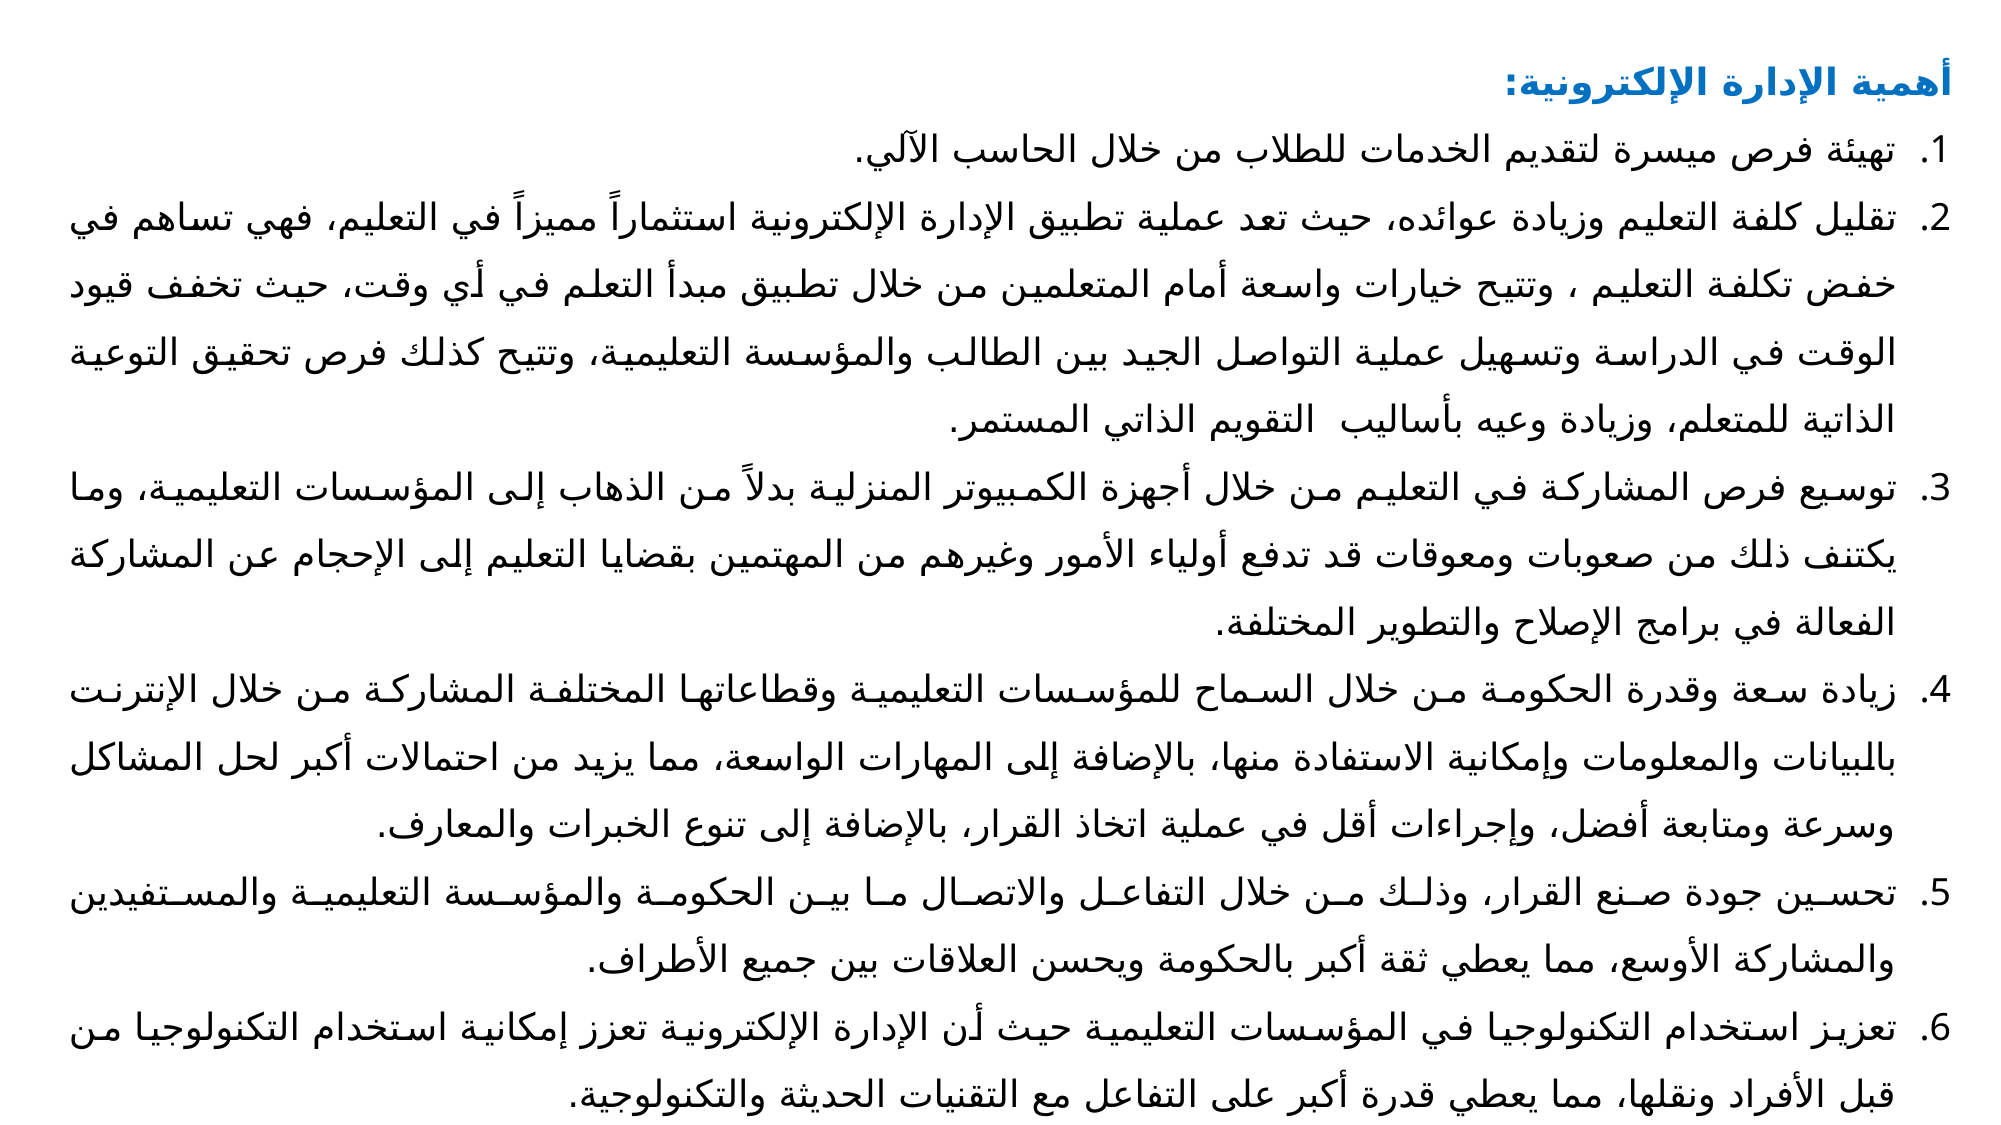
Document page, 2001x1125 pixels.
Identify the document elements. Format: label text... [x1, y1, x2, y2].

text_box أهمية الإدارة الإلكترونية: تهيئة فرص ميسرة لتقديم الخدمات للطلاب من خلال الحاسب الآلي. تقليل كلفة التعليم وزيادة عوائده، حيث تعد عملية تطبيق الإدارة الإلكترونية استثماراً مميزاً في التعليم، فهي تساهم في خفض تكلفة التعليم ، وتتيح خيارات واسعة أمام المتعلمين من خلال تطبيق مبدأ التعلم في أي وقت، حيث تخفف قيود الوقت في الدراسة وتسهيل عملية التواصل الجيد بين الطالب والمؤسسة التعليمية، وتتيح كذلك فرص تحقيق التوعية الذاتية للمتعلم، وزيادة وعيه بأساليب التقويم الذاتي المستمر. توسيع فرص المشاركة في التعليم من خلال أجهزة الكمبيوتر المنزلية بدلاً من الذهاب إلى المؤسسات التعليمية، وما يكتنف ذلك من صعوبات ومعوقات قد تدفع أولياء الأمور وغيرهم من المهتمين بقضايا التعليم إلى الإحجام عن المشاركة الفعالة في برامج الإصلاح والتطوير المختلفة. زيادة سعة وقدرة الحكومة من خلال السماح للمؤسسات التعليمية وقطاعاتها المختلفة المشاركة من خلال الإنترنت بالبيانات والمعلومات وإمكانية الاستفادة منها، بالإضافة إلى المهارات الواسعة، مما يزيد من احتمالات أكبر لحل المشاكل وسرعة ومتابعة أفضل، وإجراءات أقل في عملية اتخاذ القرار، بالإضافة إلى تنوع الخبرات والمعارف. تحسين جودة صنع القرار، وذلك من خلال التفاعل والاتصال ما بين الحكومة والمؤسسة التعليمية والمستفيدين والمشاركة الأوسع، مما يعطي ثقة أكبر بالحكومة ويحسن العلاقات بين جميع الأطراف. تعزيز استخدام التكنولوجيا في المؤسسات التعليمية حيث أن الإدارة الإلكترونية تعزز إمكانية استخدام التكنولوجيا من قبل الأفراد ونقلها، مما يعطي قدرة أكبر على التفاعل مع التقنيات الحديثة والتكنولوجية. غياب المستندات الورقية للخدمات الإلكترونية، حيث يتم ملء النماذج الخاصة بالقبول ودفع الرسوم واستلام الموافقات دون تبادل مستندات ورقية. [54, 27, 1969, 1125]
